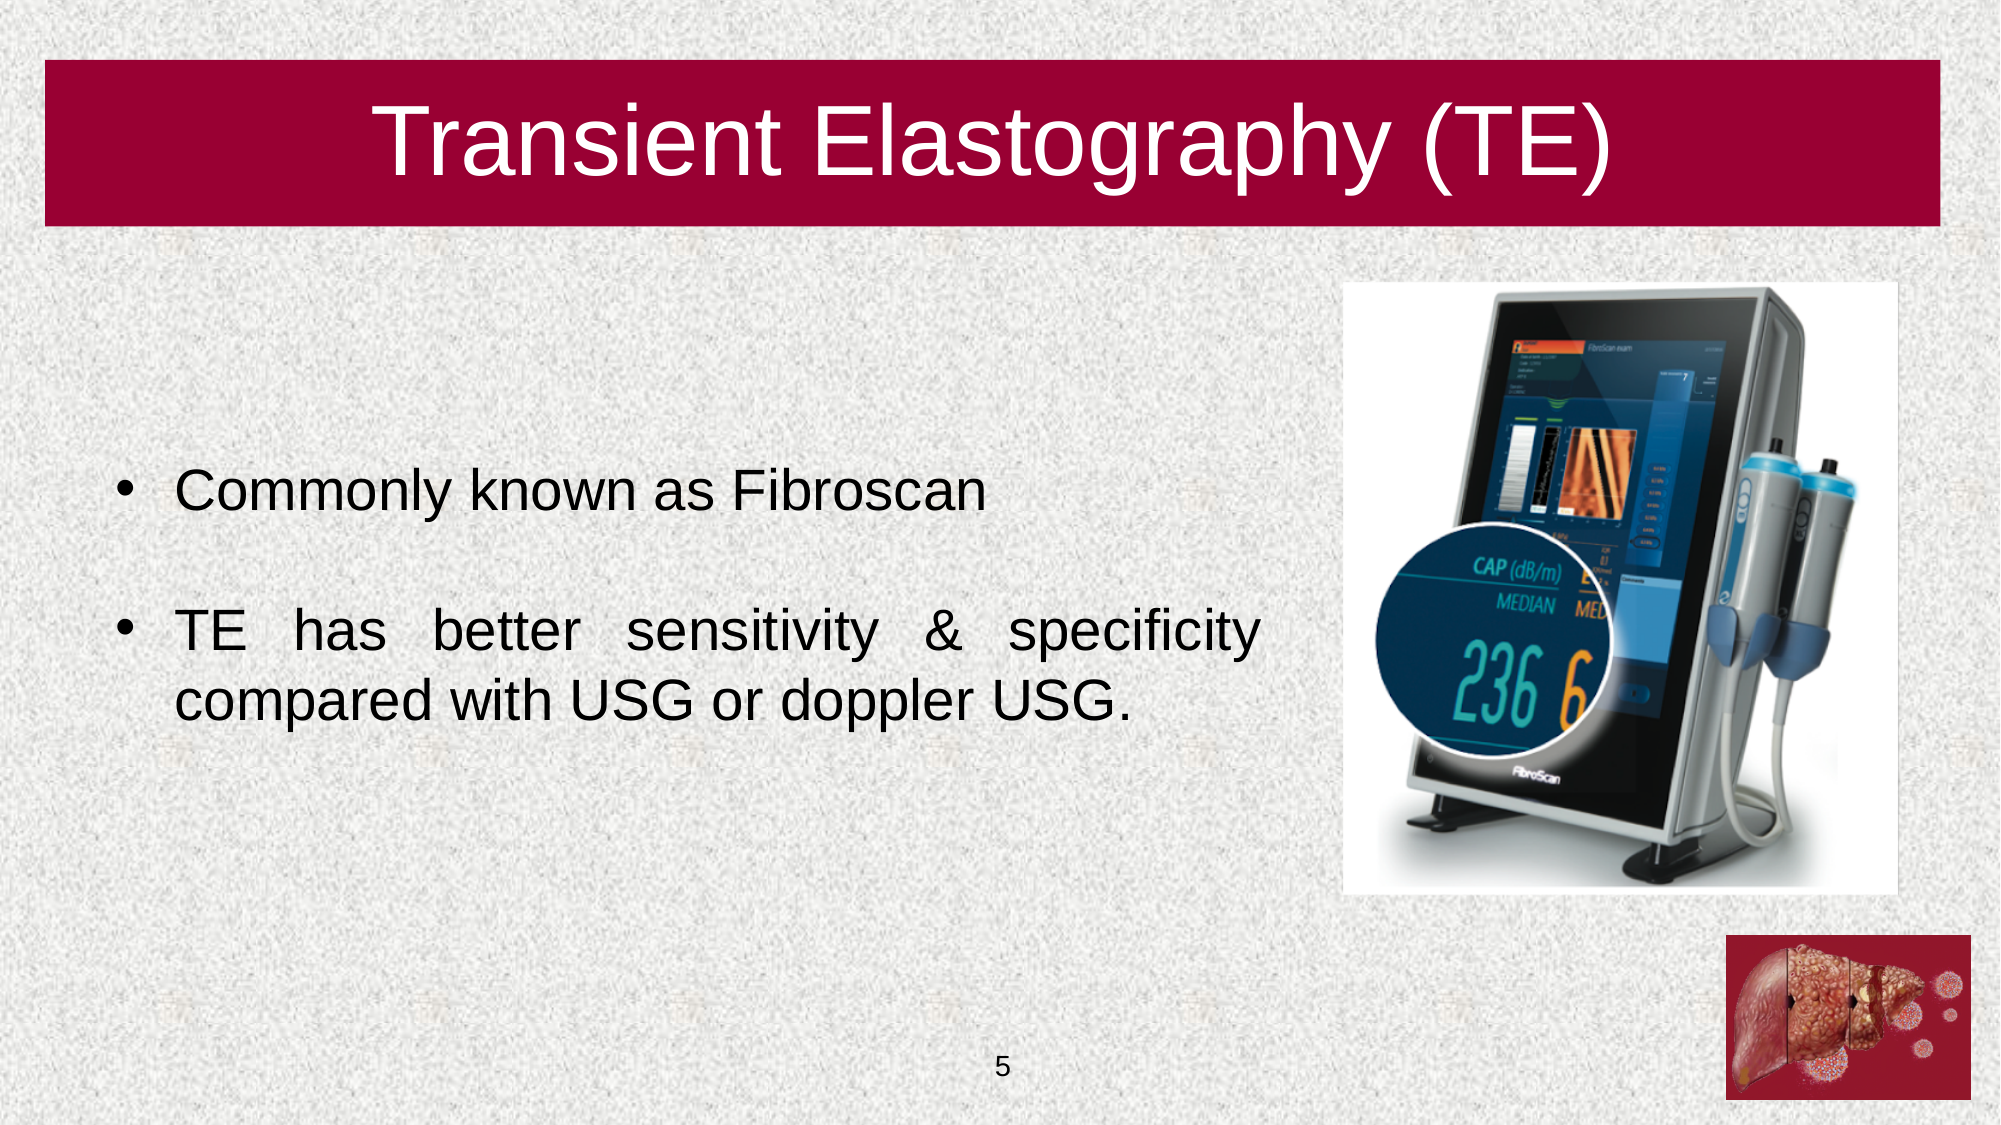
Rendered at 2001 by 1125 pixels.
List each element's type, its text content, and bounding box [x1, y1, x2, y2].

text_box Transient Elastography (TE) [45, 59, 1941, 227]
picture [0, 0, 2001, 1125]
text_box 5 [973, 1031, 1027, 1099]
list Commonly known as Fibroscan TE has better sensitivity & specificity compared with USG or doppler USG. [100, 444, 1278, 776]
